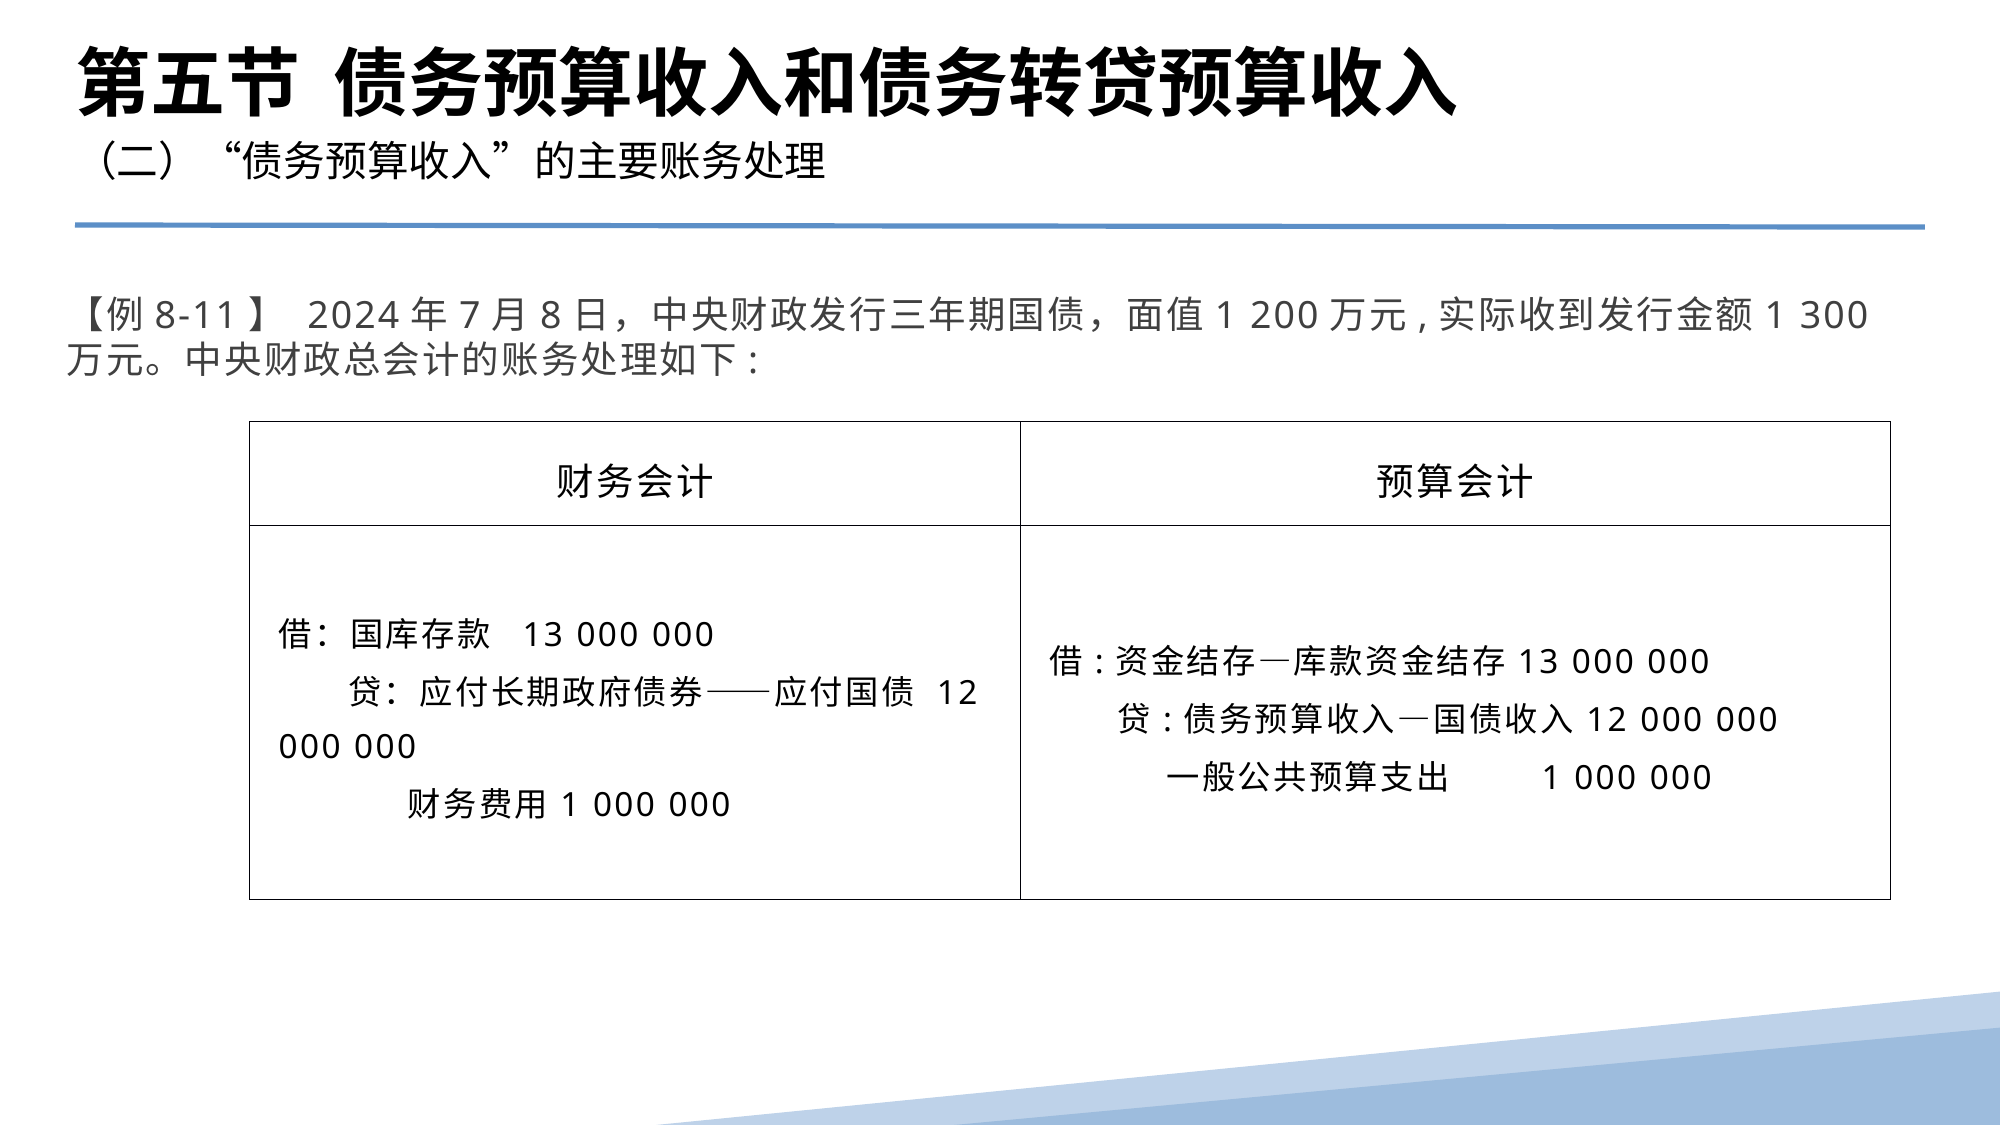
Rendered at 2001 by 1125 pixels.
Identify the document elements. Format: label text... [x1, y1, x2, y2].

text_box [74, 224, 1925, 228]
text_box （二）“债务预算收入”的主要账务处理 [75, 124, 1925, 200]
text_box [656, 991, 2000, 1125]
text_box 【例8-11】 2024年7月8日，中央财政发行三年期国债，面值1 200万元,实际收到发行金额1 300万元。中央财政总会计的账务处理如下: [56, 252, 1906, 474]
table_cell 借:资金结存—库款资金结存13 000 000 贷:债务预算收入—国债收入12 000 000 一般公共预算支出 1 000 000 [1021, 526, 1890, 899]
table_header 财务会计 [250, 422, 1020, 525]
text_box 第五节 债务预算收入和债务转贷预算收入 [75, 24, 1925, 124]
table_cell 借：国库存款 13 000 000 贷：应付长期政府债券——应付国债 12 000 000 财务费用1 000 000 [250, 526, 1020, 899]
table_header 预算会计 [1021, 422, 1890, 525]
